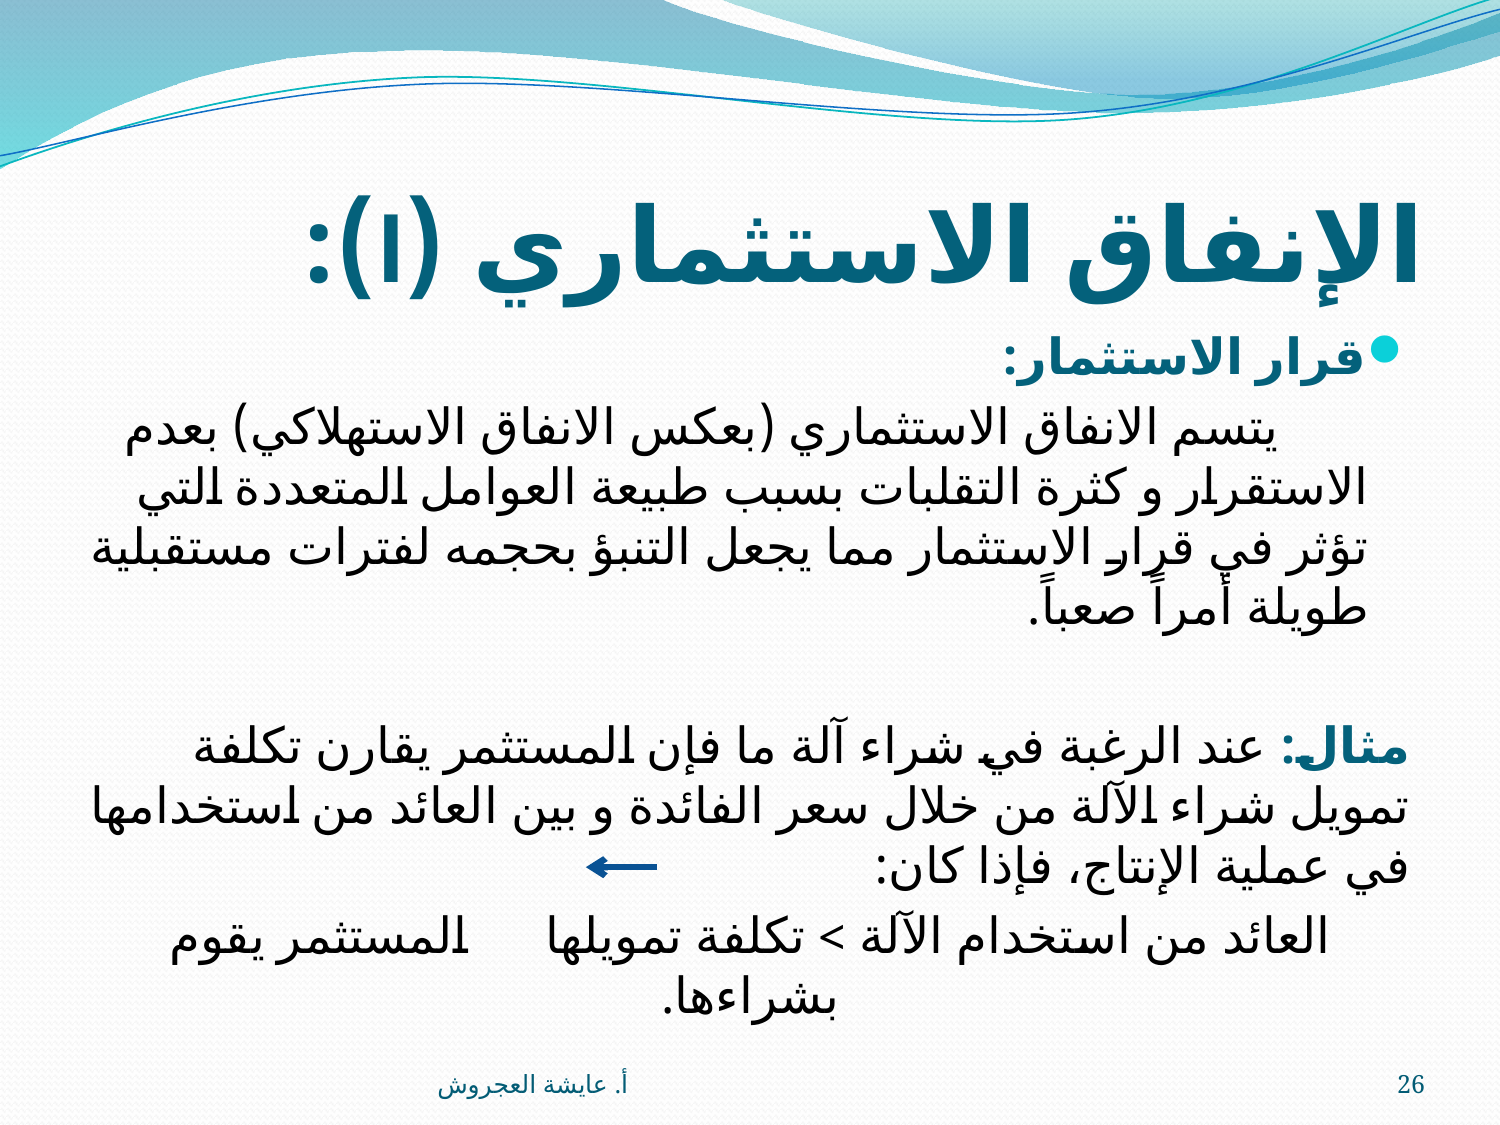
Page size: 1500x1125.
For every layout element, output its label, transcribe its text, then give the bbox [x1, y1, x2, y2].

slide_number 26 [1299, 1042, 1425, 1103]
list قرار الاستثمار: يتسم الانفاق الاستثماري (بعكس الانفاق الاستهلاكي) بعدم الاستقرار و كثرة التقلبات بسبب طبيعة العوامل المتعددة التي تؤثر في قرار الاستثمار مما يجعل التنبؤ بحجمه لفترات مستقبلية طويلة أمراً صعباً. مثال: عند الرغبة في شراء آلة ما فإن المستثمر يقارن تكلفة تمويل شراء الآلة من خلال سعر الفائدة و بين العائد من استخدامها في عملية الإنتاج، فإذا كان: العائد من استخدام الآلة > تكلفة تمويلها المستثمر يقوم بشراءها. [75, 317, 1425, 1038]
footer أ. عايشة العجروش [437, 1042, 988, 1103]
title الإنفاق الاستثماري (I): [75, 115, 1425, 303]
